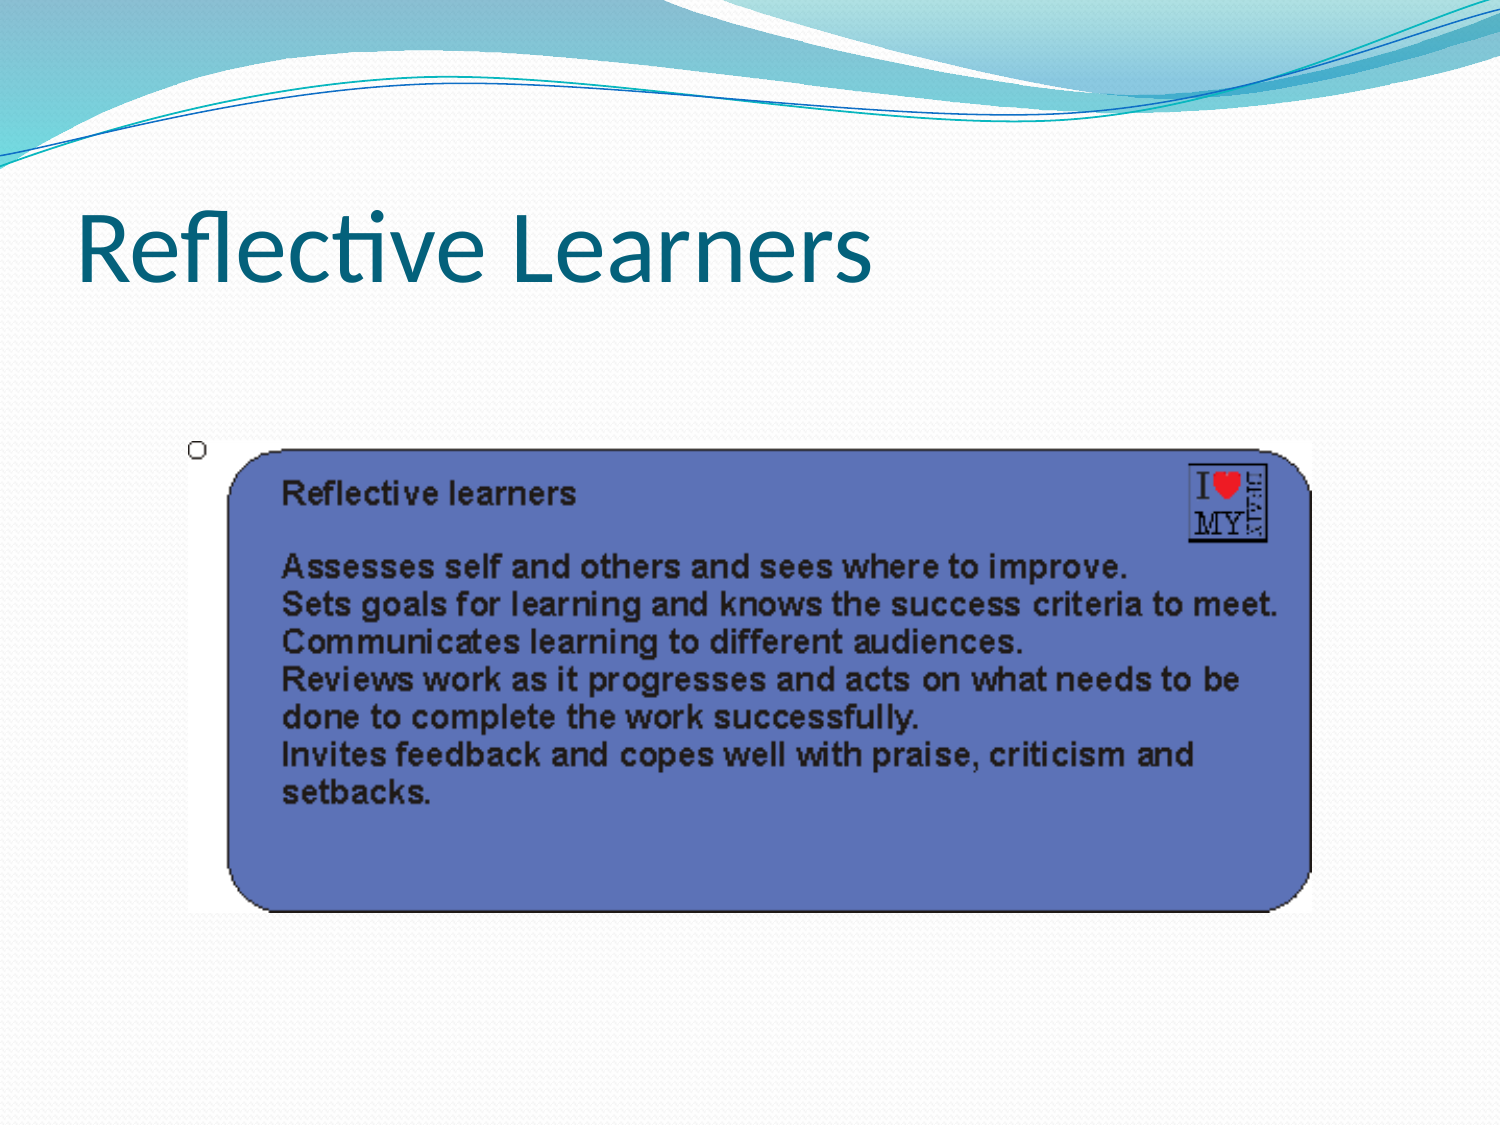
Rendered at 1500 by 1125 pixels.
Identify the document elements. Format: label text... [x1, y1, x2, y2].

title Reflective Learners [75, 115, 1425, 303]
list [188, 441, 1312, 914]
